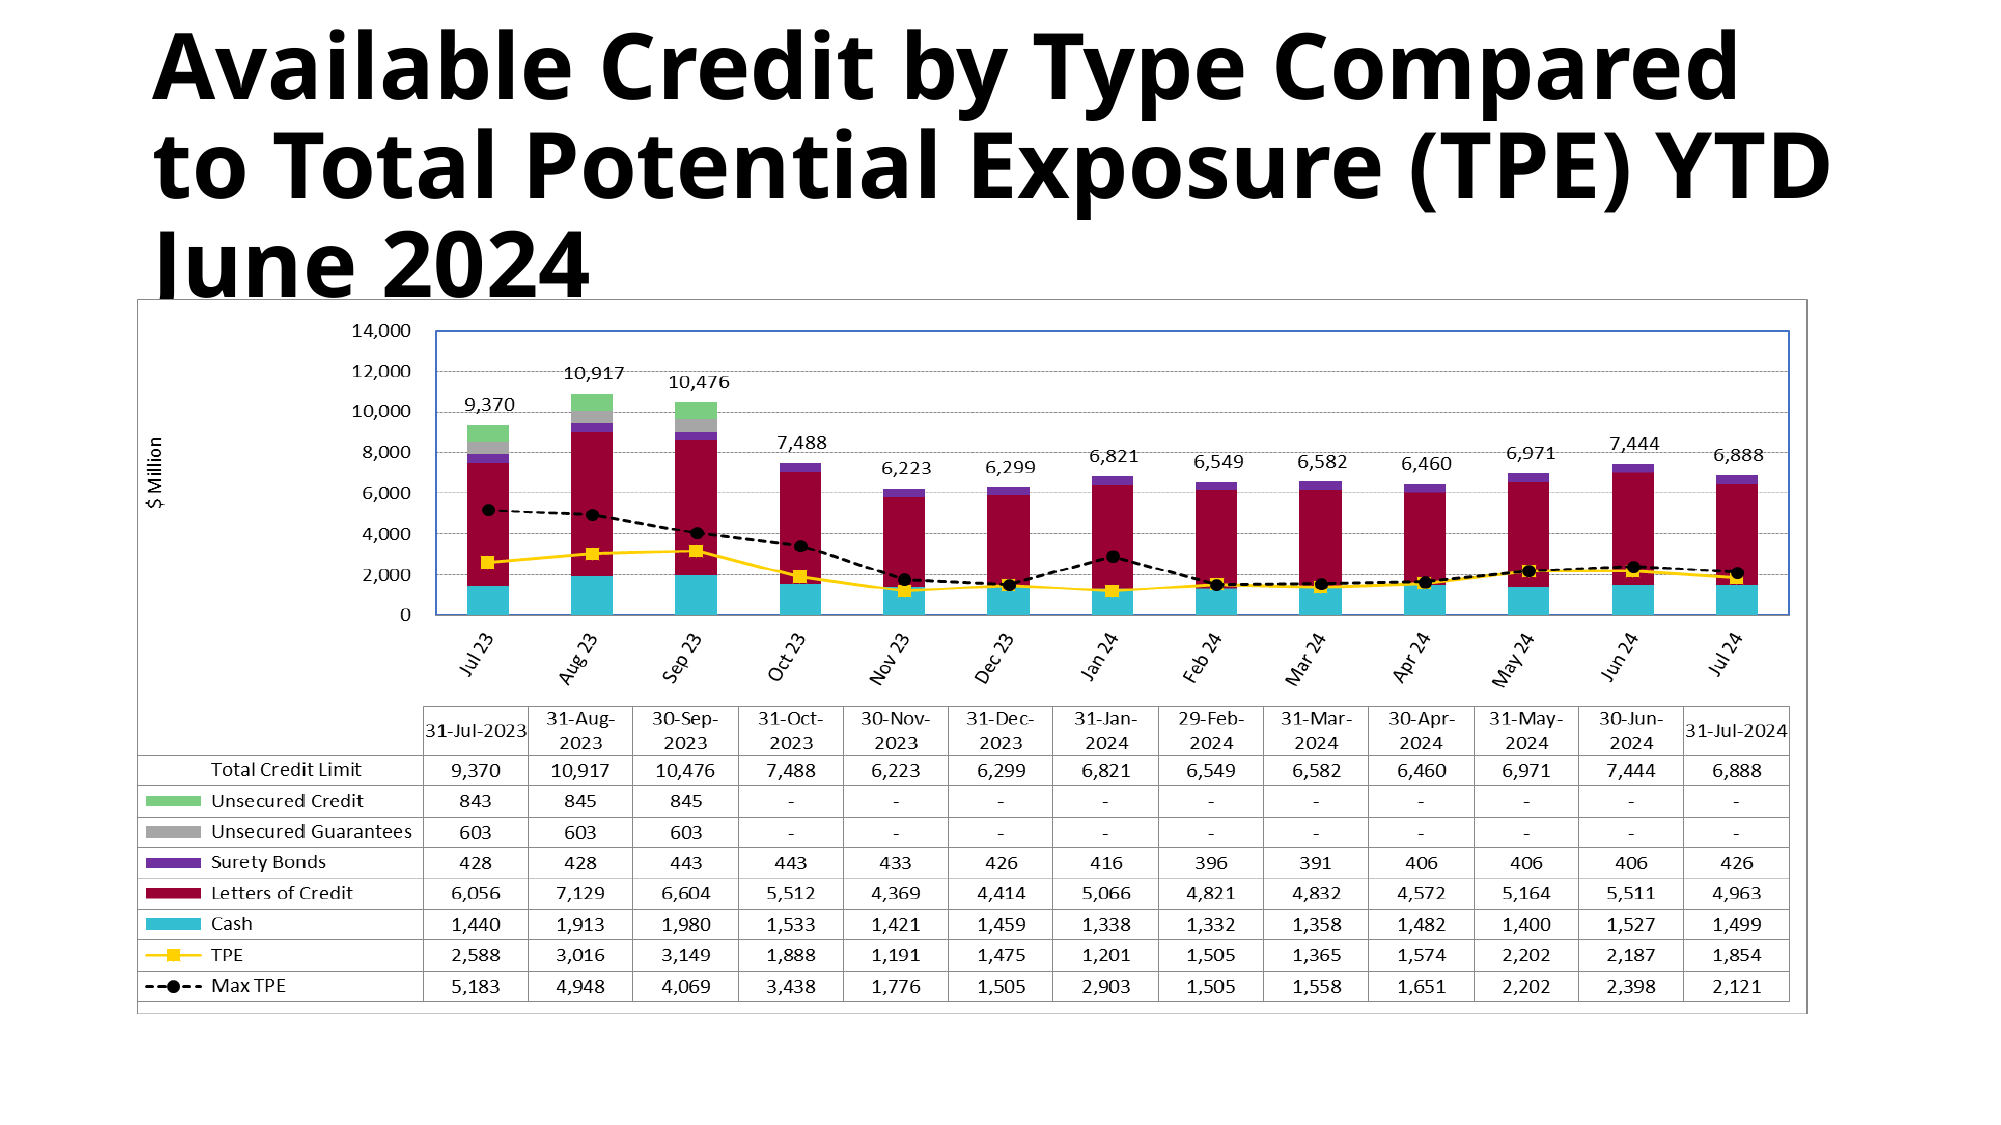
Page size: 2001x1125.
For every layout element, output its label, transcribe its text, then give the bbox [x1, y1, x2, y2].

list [137, 299, 1808, 1014]
title Available Credit by Type Compared to Total Potential Exposure (TPE) YTD June 2024 [137, 59, 1863, 278]
